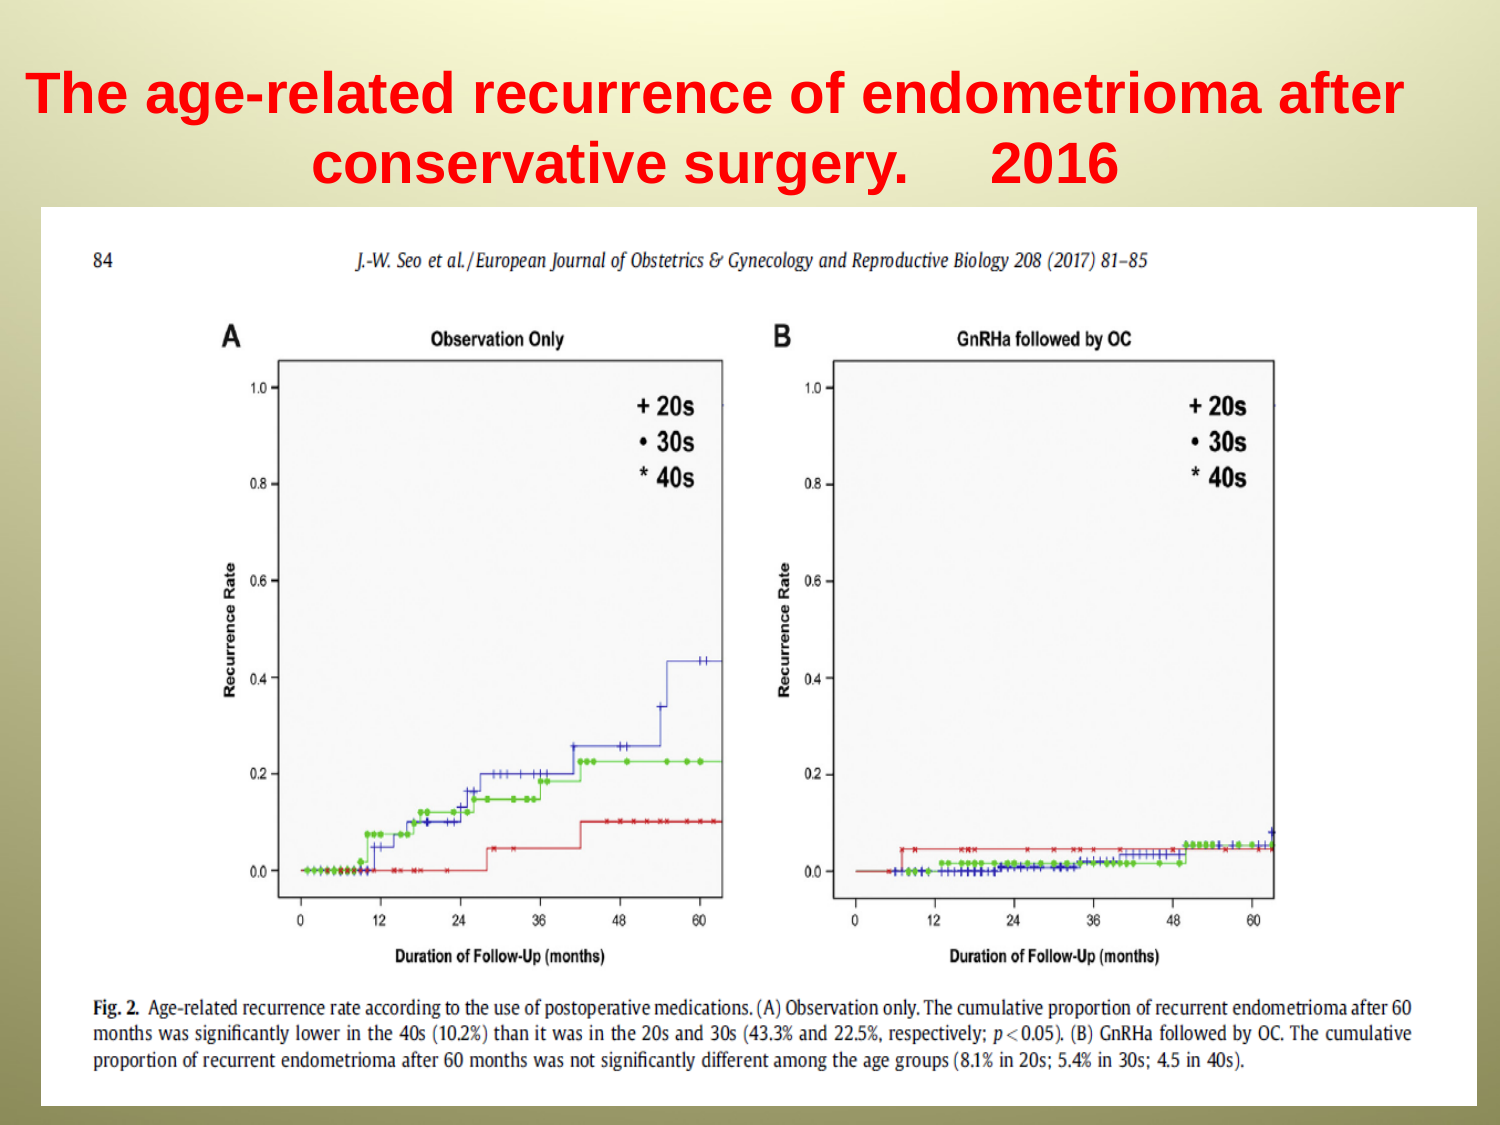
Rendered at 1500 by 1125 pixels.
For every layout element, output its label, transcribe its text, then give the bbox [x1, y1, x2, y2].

title The age-related recurrence of endometrioma after conservative surgery. 2016 [1, 30, 1431, 219]
picture [0, 0, 1500, 1125]
